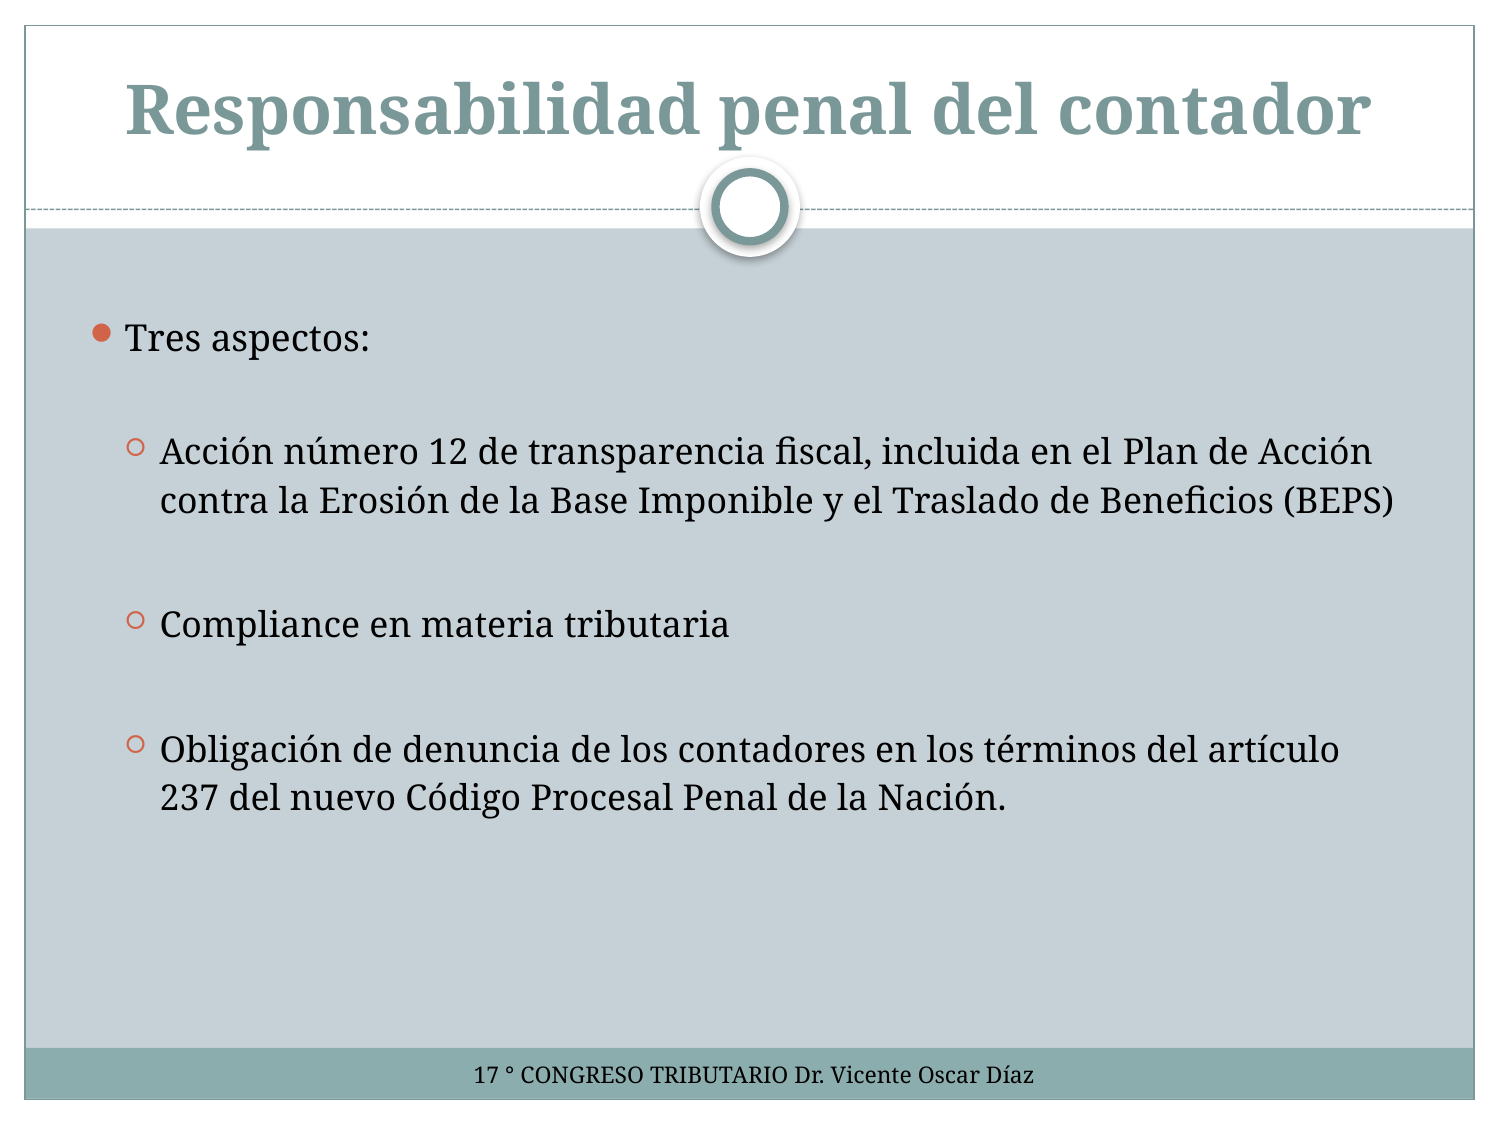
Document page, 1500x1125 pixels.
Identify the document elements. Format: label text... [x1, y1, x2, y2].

text_box 17 ° CONGRESO TRIBUTARIO Dr. Vicente Oscar Díaz [459, 1053, 1055, 1096]
list Tres aspectos: Acción número 12 de transparencia fiscal, incluida en el Plan de Acción contra la Erosión de la Base Imponible y el Traslado de Beneficios (BEPS) Compliance en materia tributaria Obligación de denuncia de los contadores en los términos del artículo 237 del nuevo Código Procesal Penal de la Nación. [75, 246, 1425, 874]
title Responsabilidad penal del contador [49, 37, 1450, 162]
